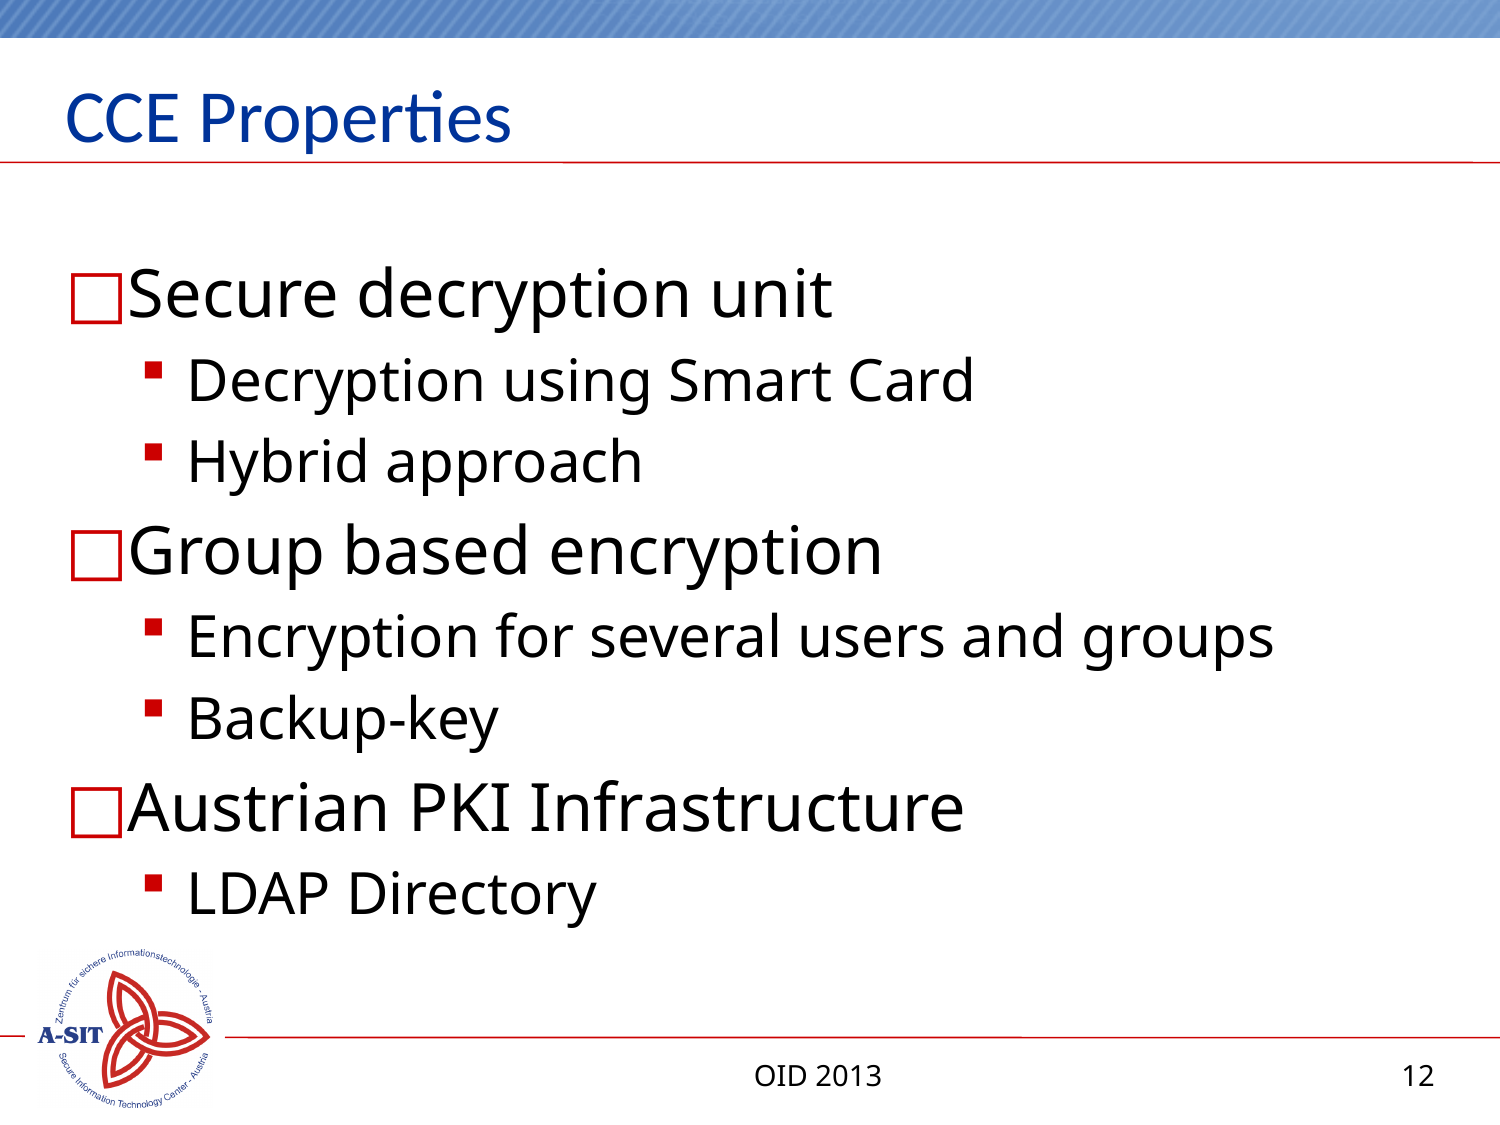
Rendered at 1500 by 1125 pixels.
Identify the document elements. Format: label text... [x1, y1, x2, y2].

title CCE Properties [50, 50, 1450, 175]
picture [37, 949, 213, 1108]
slide_number 12 [1340, 1050, 1450, 1125]
list Secure decryption unit Decryption using Smart Card Hybrid approach Group based encryption Encryption for several users and groups Backup-key Austrian PKI Infrastructure LDAP Directory [50, 243, 1450, 950]
picture [0, 0, 1500, 38]
footer OID 2013 [225, 1050, 1340, 1125]
